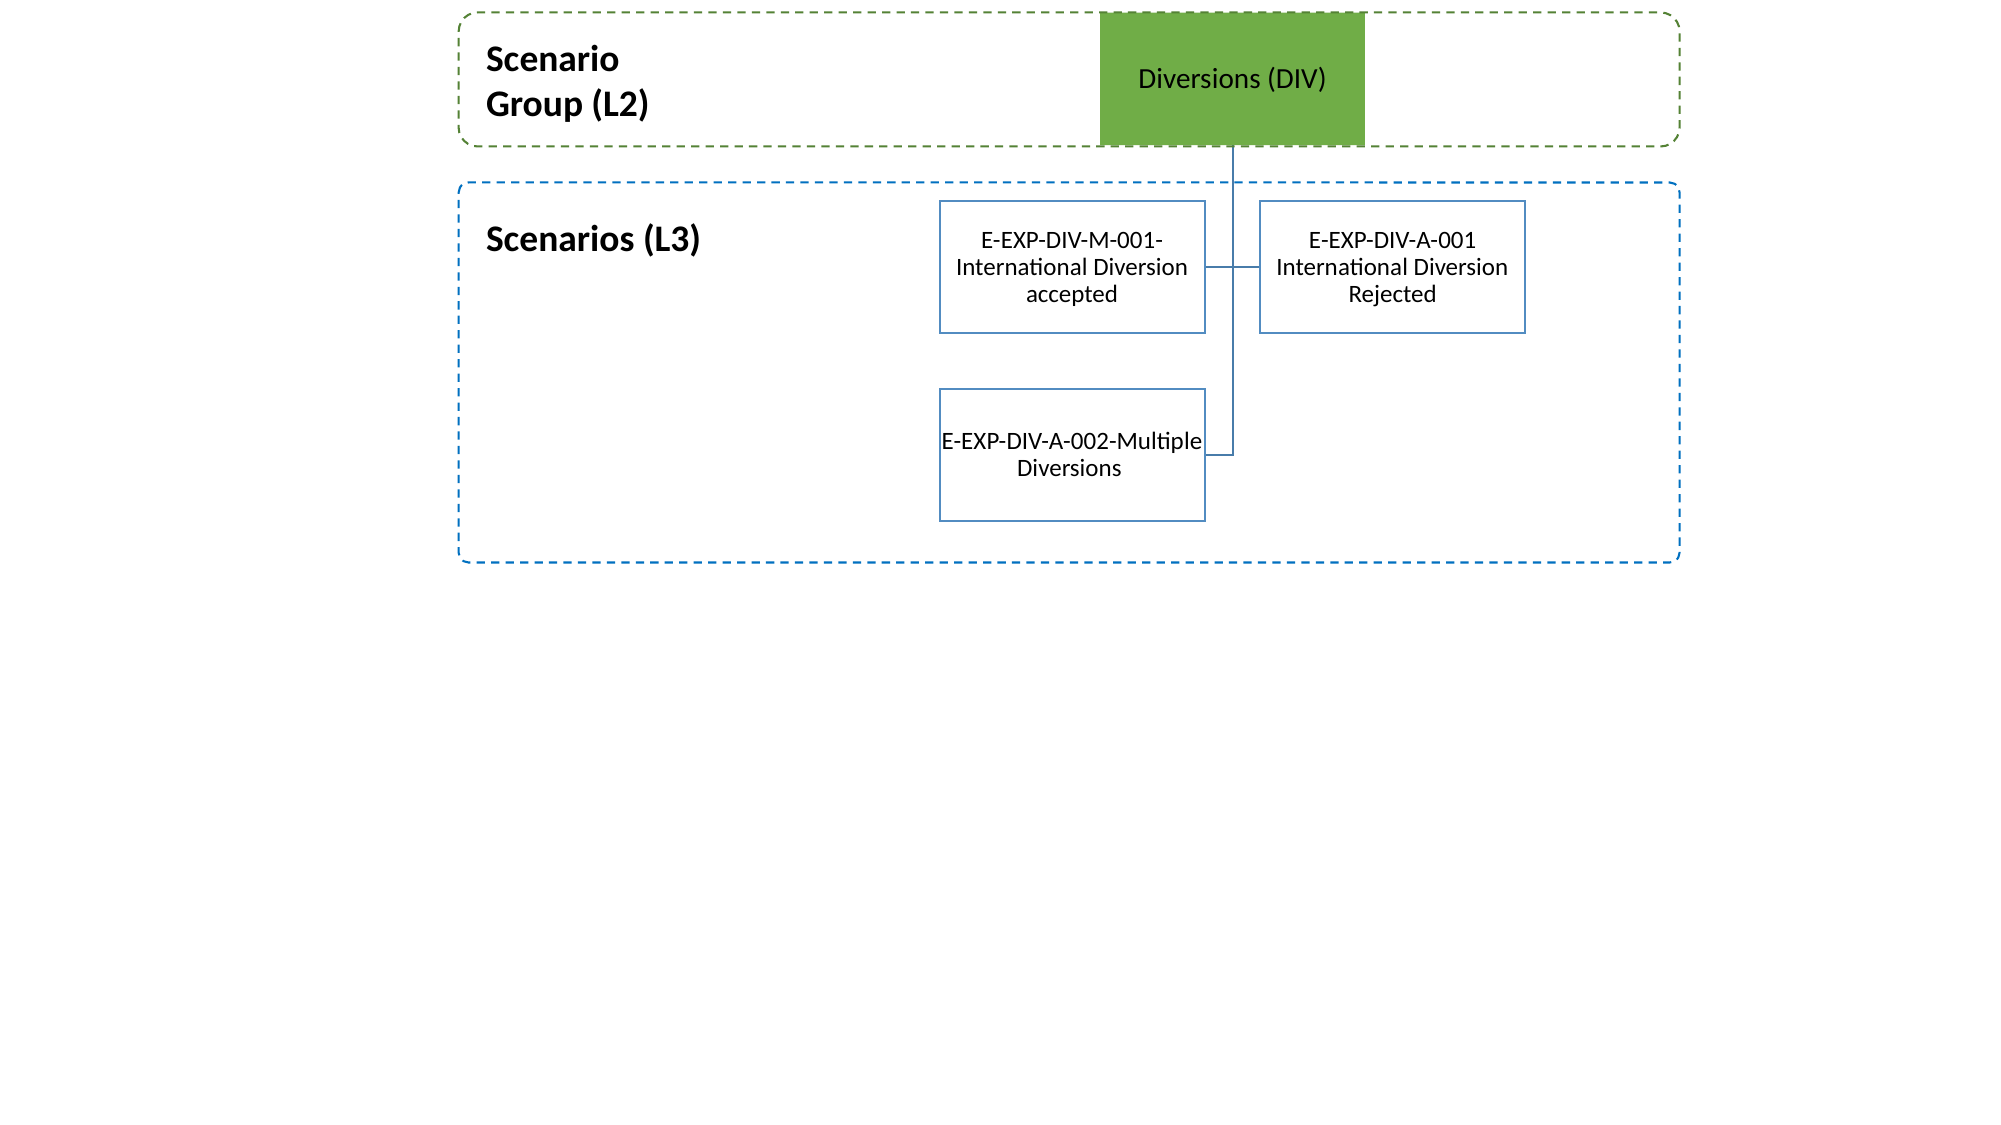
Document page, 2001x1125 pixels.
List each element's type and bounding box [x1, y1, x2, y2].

text_box [458, 12, 1680, 563]
